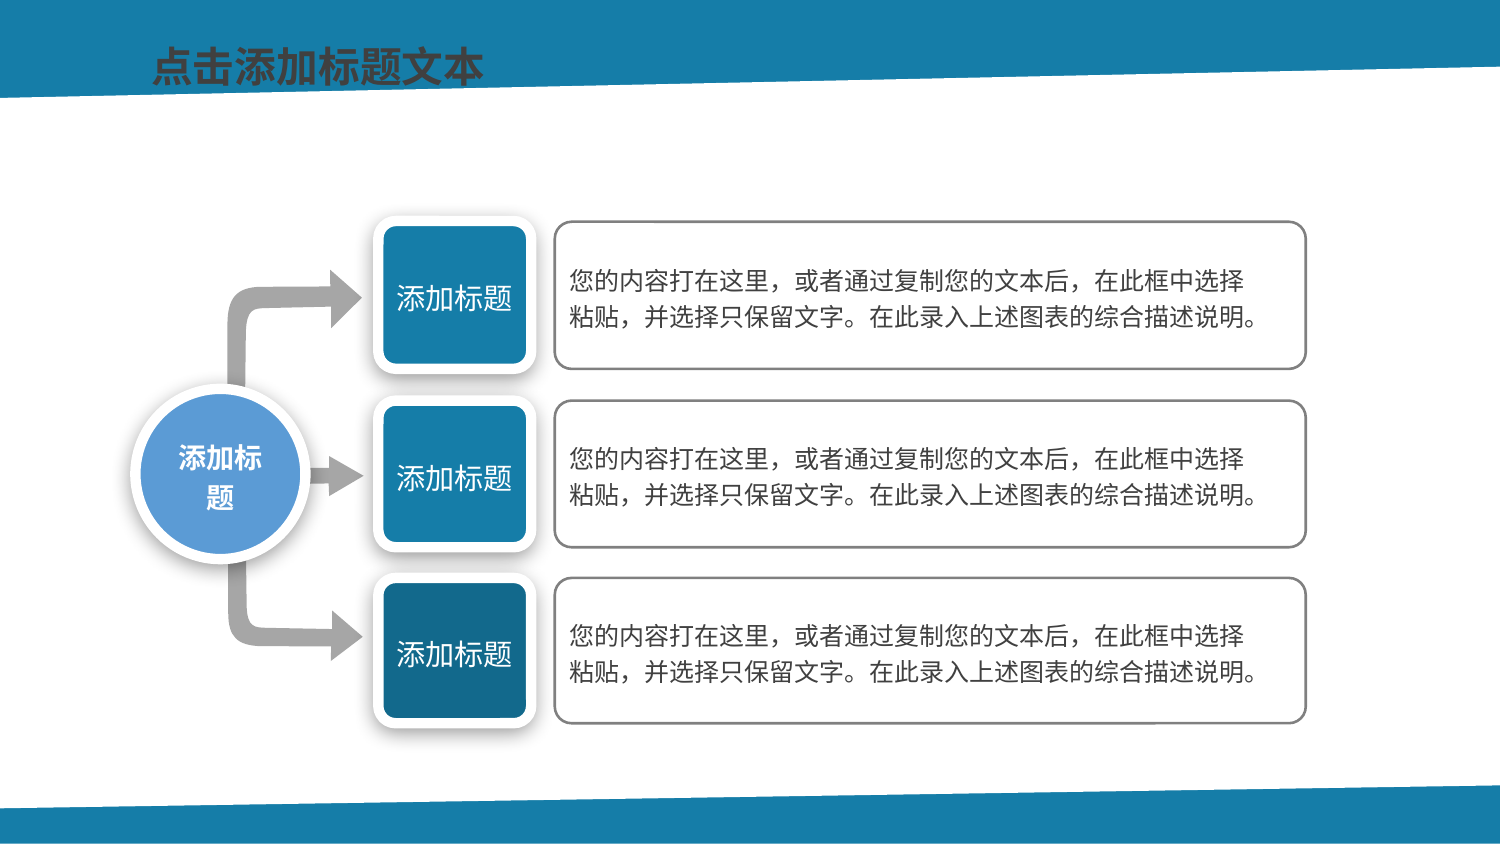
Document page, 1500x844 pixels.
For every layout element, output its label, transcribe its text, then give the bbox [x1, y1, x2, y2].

text_box 点击添加标题文本 [136, 33, 501, 99]
text_box 添加标题 [378, 220, 532, 369]
text_box [228, 575, 363, 662]
text_box [318, 456, 364, 497]
text_box 您的内容打在这里，或者通过复制您的文本后，在此框中选择 粘贴，并选择只保留文字。在此录入上述图表的综合描述说明。 [554, 221, 1306, 369]
text_box 您的内容打在这里，或者通过复制您的文本后，在此框中选择 粘贴，并选择只保留文字。在此录入上述图表的综合描述说明。 [554, 400, 1306, 548]
text_box [227, 269, 362, 385]
text_box 添加标题 [378, 400, 532, 548]
text_box 添加标题 [378, 577, 532, 724]
text_box 添加标题 [135, 388, 306, 560]
text_box 您的内容打在这里，或者通过复制您的文本后，在此框中选择 粘贴，并选择只保留文字。在此录入上述图表的综合描述说明。 [554, 577, 1306, 724]
